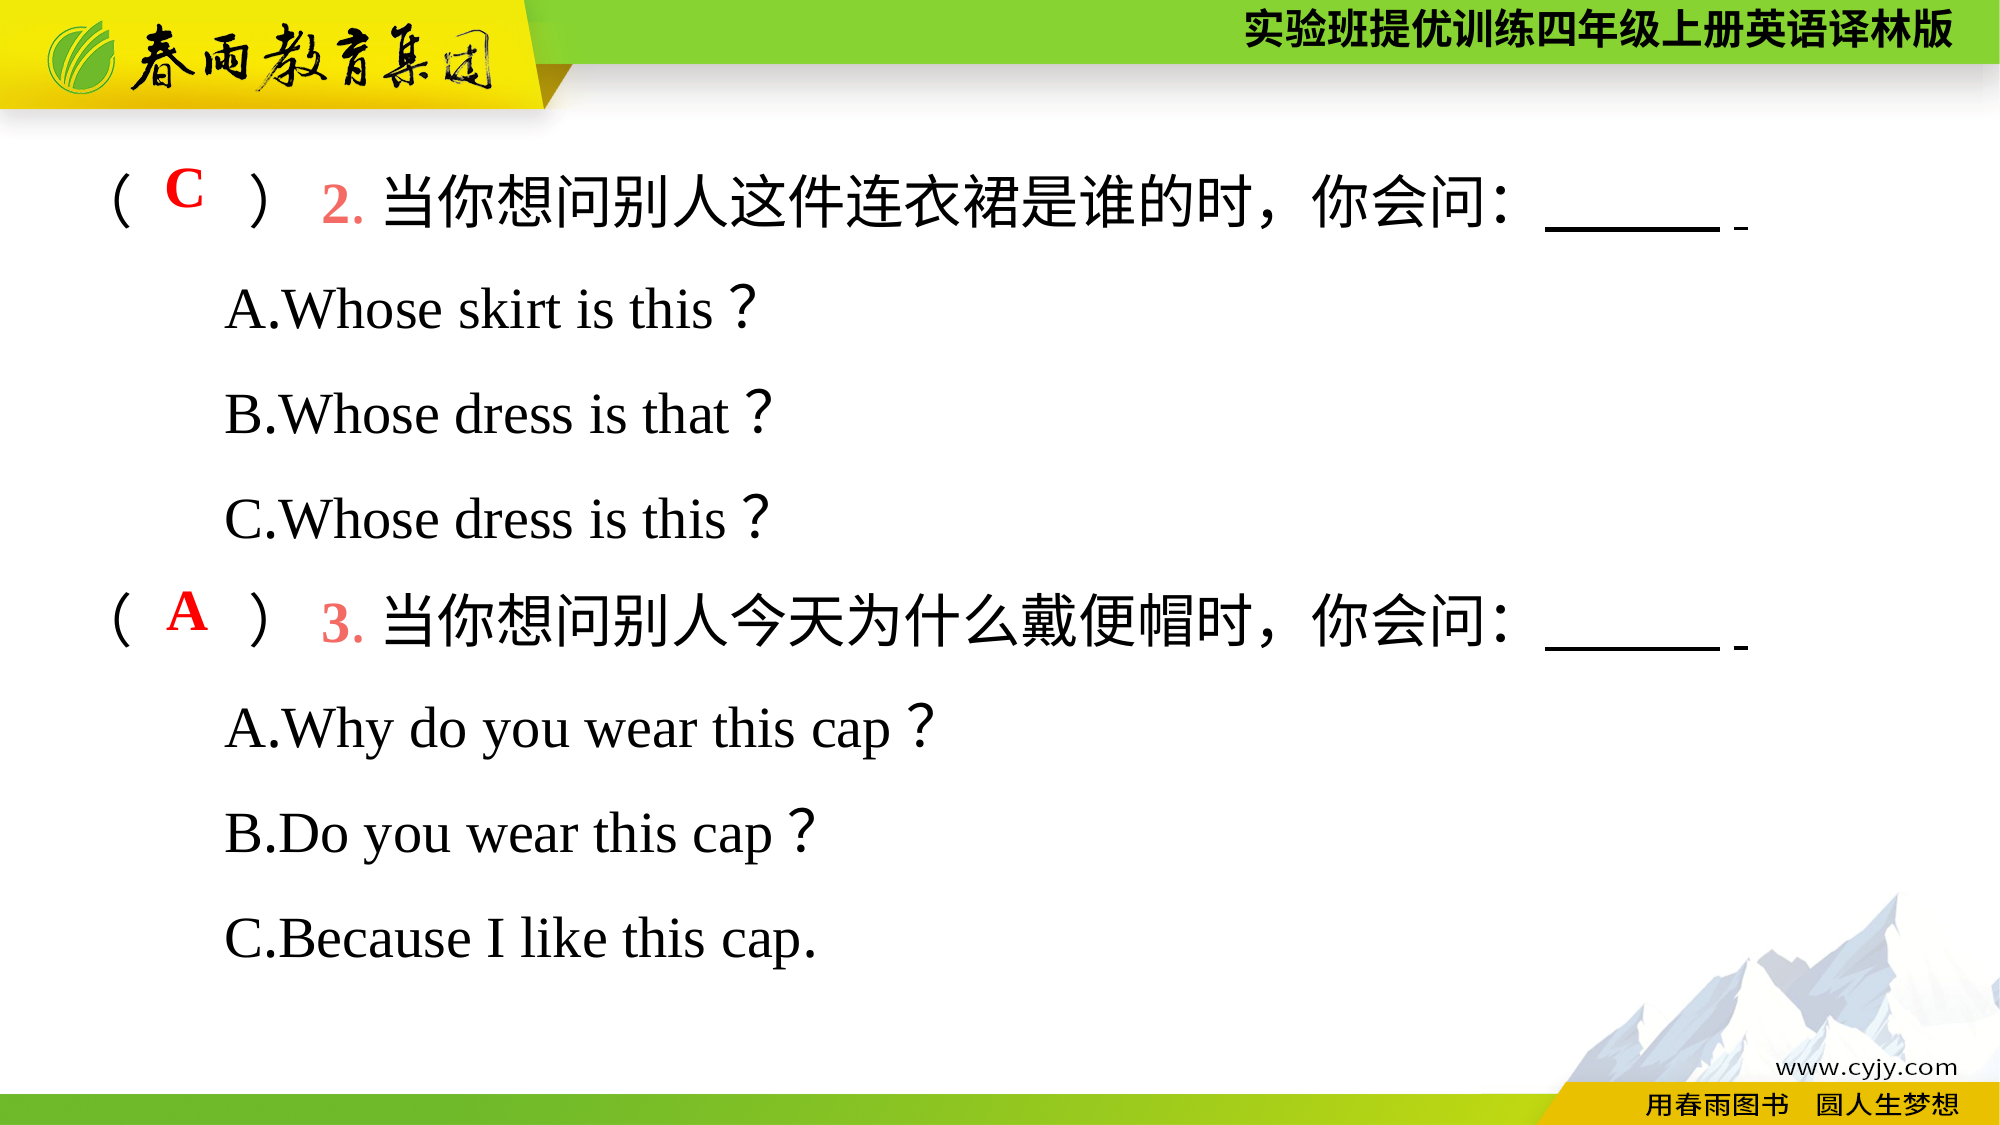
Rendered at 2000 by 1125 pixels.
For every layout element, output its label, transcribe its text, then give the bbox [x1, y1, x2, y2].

list （ ）2.当你想问别人这件连衣裙是谁的时，你会问： . A.Whose skirt is this？ B.Whose dress is that？ C.Whose dress is this？ （ ）3.当你想问别人今天为什么戴便帽时，你会问： . A.Why do you wear this cap？ B.Do you wear this cap？ C.Because I like this cap. [59, 122, 1944, 986]
picture [0, 0, 2000, 1125]
text_box C [149, 141, 222, 227]
text_box A [151, 564, 224, 650]
